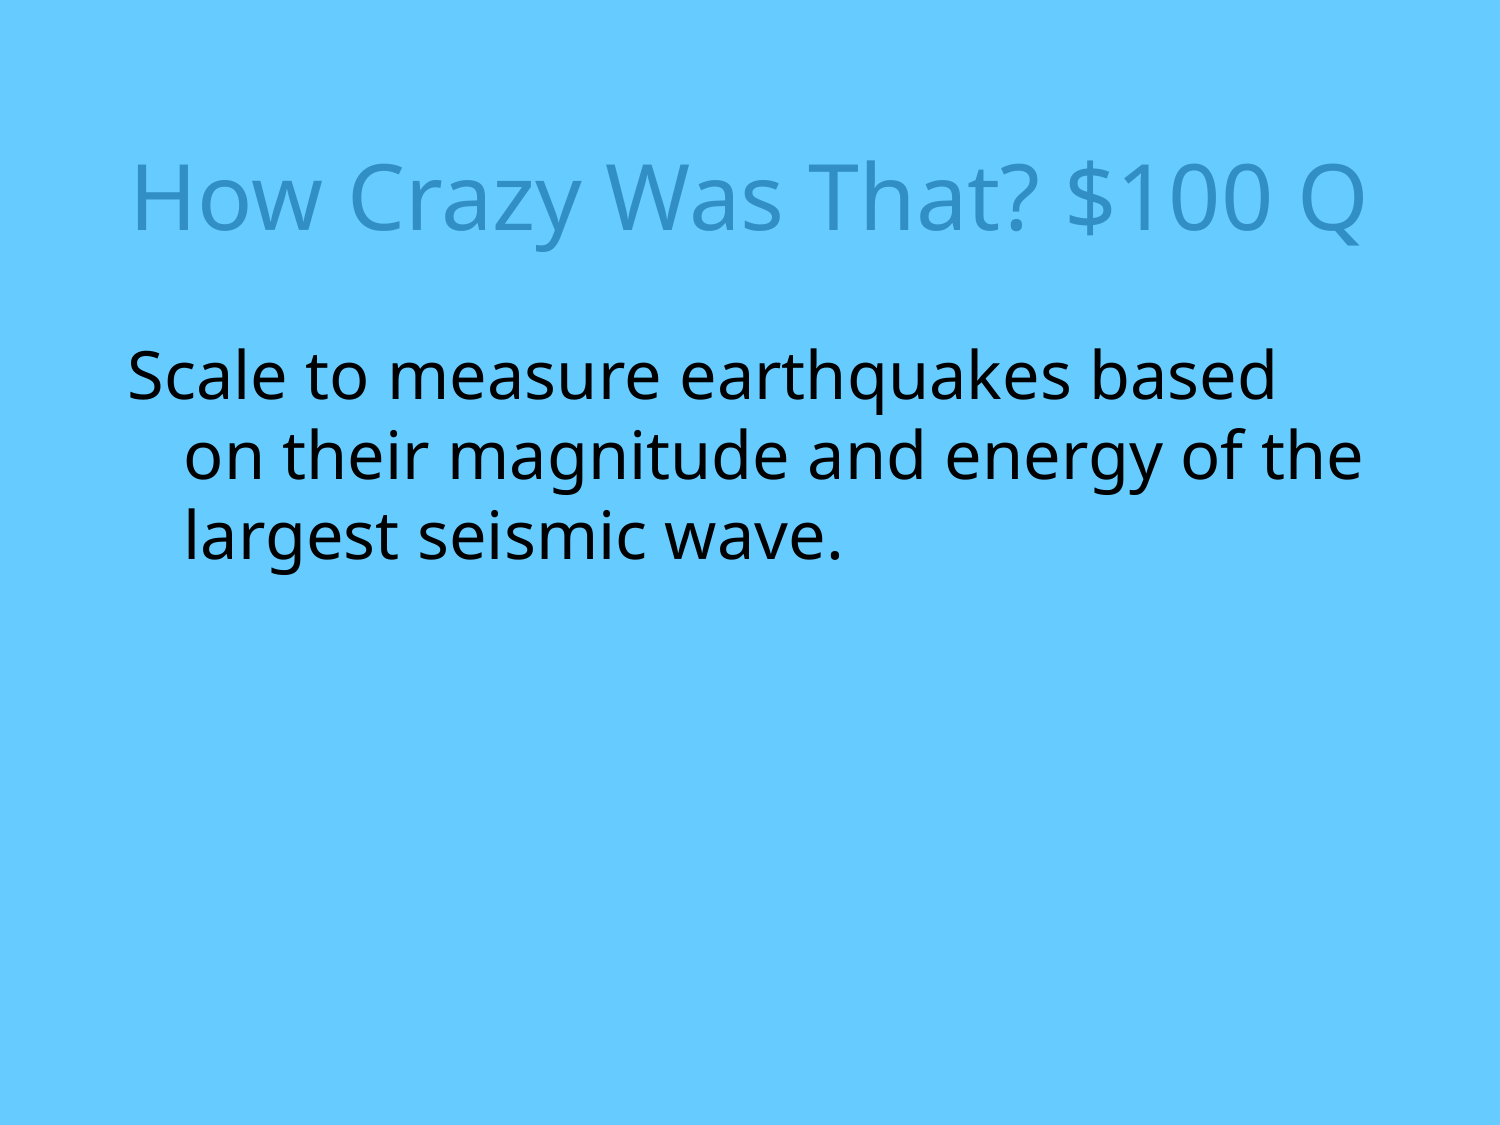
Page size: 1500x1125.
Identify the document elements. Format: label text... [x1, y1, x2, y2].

title How Crazy Was That? $100 Q [112, 99, 1388, 288]
list Scale to measure earthquakes based on their magnitude and energy of the largest seismic wave. [112, 324, 1388, 1001]
